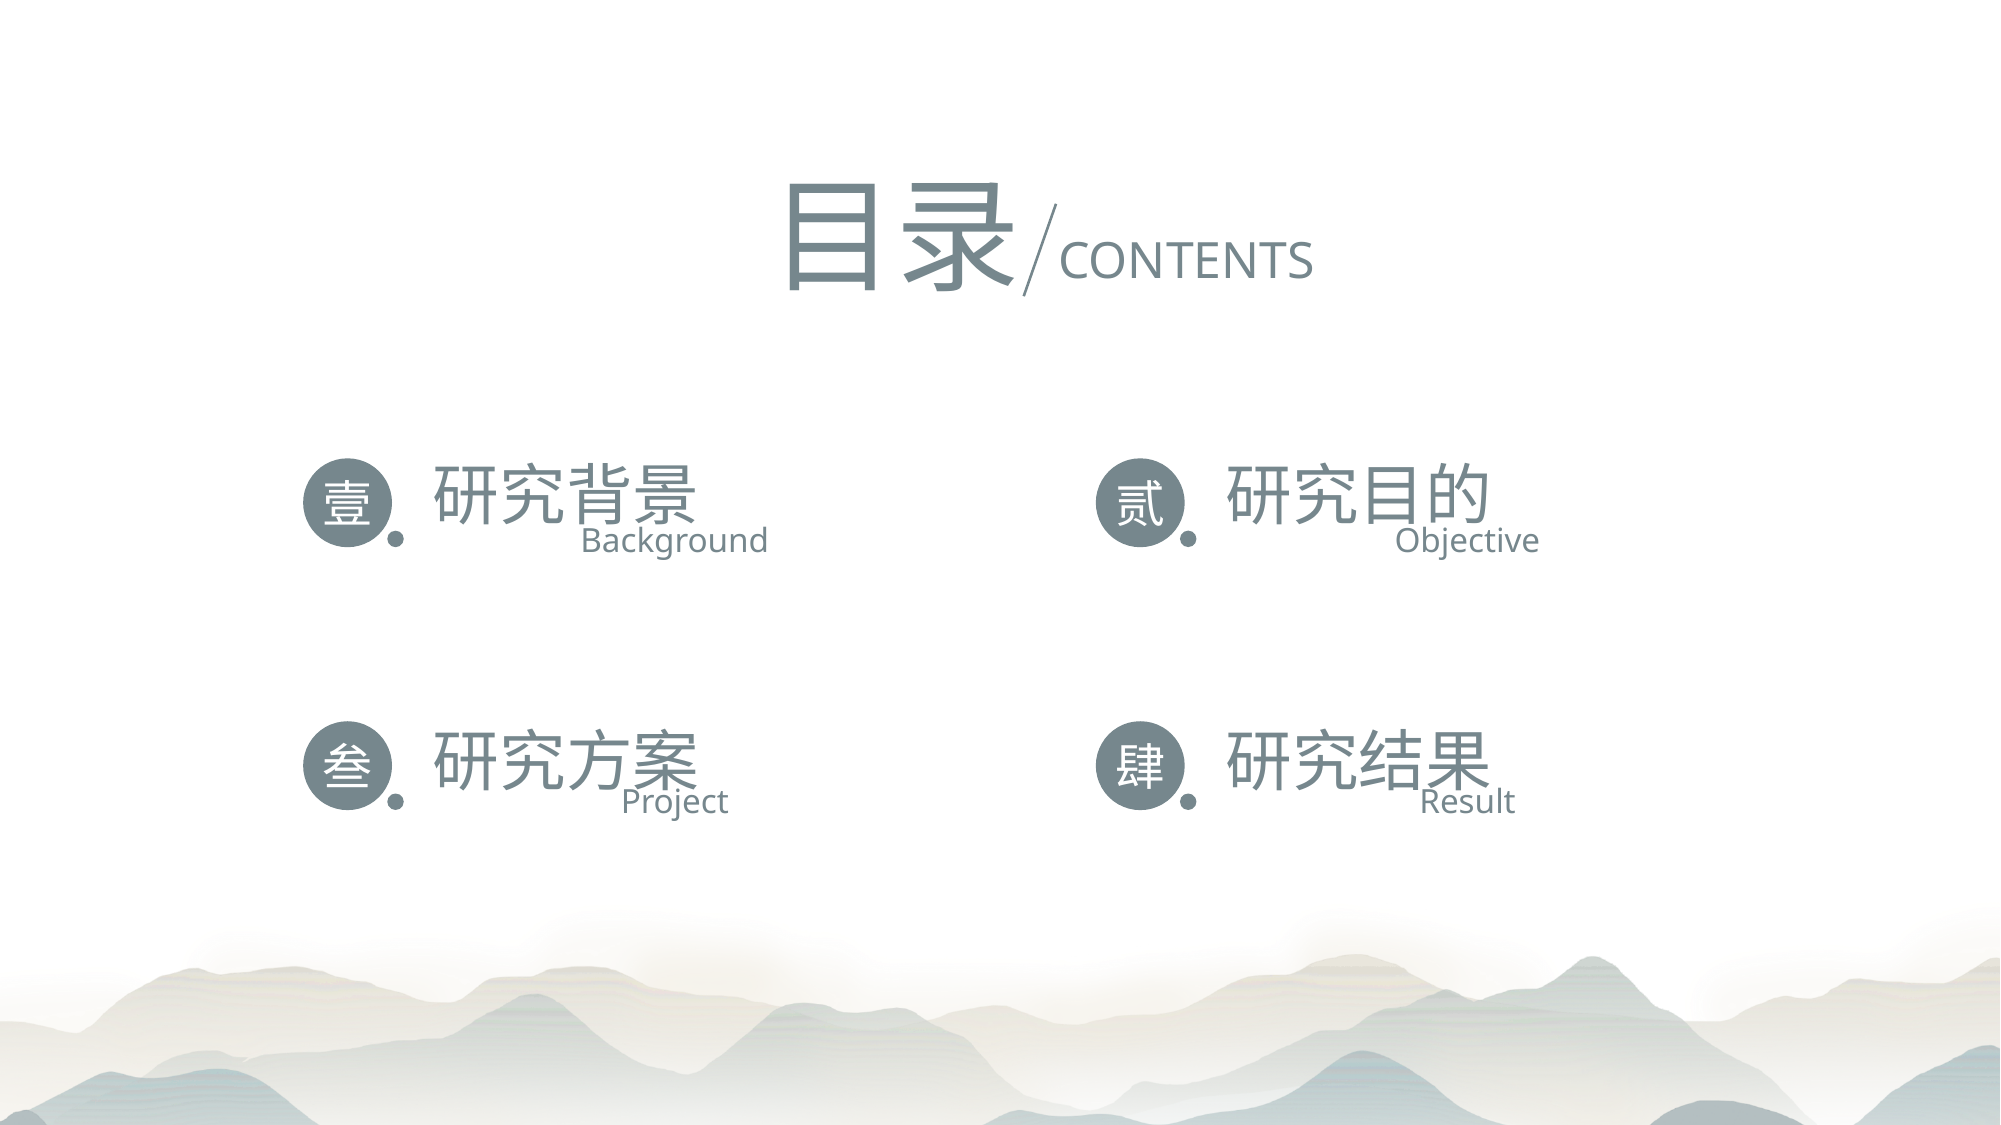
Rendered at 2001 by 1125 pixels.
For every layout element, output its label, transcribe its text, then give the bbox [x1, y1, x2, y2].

text_box 肆 [1100, 727, 1181, 803]
text_box [1114, 540, 1167, 549]
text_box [1023, 203, 1057, 297]
text_box [1116, 457, 1165, 464]
text_box [386, 792, 405, 812]
text_box [388, 482, 394, 524]
text_box [1179, 792, 1198, 812]
text_box 贰 [1100, 464, 1181, 540]
text_box CONTENTS [1057, 220, 1330, 296]
text_box 叁 [307, 727, 388, 803]
text_box [323, 720, 372, 727]
text_box [386, 529, 405, 549]
text_box [1116, 720, 1165, 727]
text_box [1114, 803, 1167, 812]
text_box Result [1210, 773, 1725, 828]
text_box [1181, 745, 1186, 786]
text_box 目录 [755, 148, 1047, 314]
text_box Objective [1210, 508, 1725, 567]
text_box [302, 482, 307, 524]
text_box [321, 540, 374, 549]
text_box [1094, 481, 1100, 524]
text_box [1181, 482, 1186, 523]
text_box Project [417, 773, 932, 828]
text_box Background [417, 508, 932, 567]
text_box 研究方案 [417, 702, 901, 773]
text_box 壹 [307, 465, 388, 540]
text_box 研究背景 [417, 437, 901, 508]
text_box 研究结果 [1210, 702, 1694, 773]
text_box [1094, 744, 1100, 787]
text_box [322, 457, 373, 465]
text_box [302, 745, 307, 786]
text_box 研究目的 [1210, 437, 1694, 508]
text_box [1179, 529, 1198, 549]
text_box [388, 745, 394, 787]
picture [0, 420, 2000, 1125]
text_box [321, 803, 374, 812]
